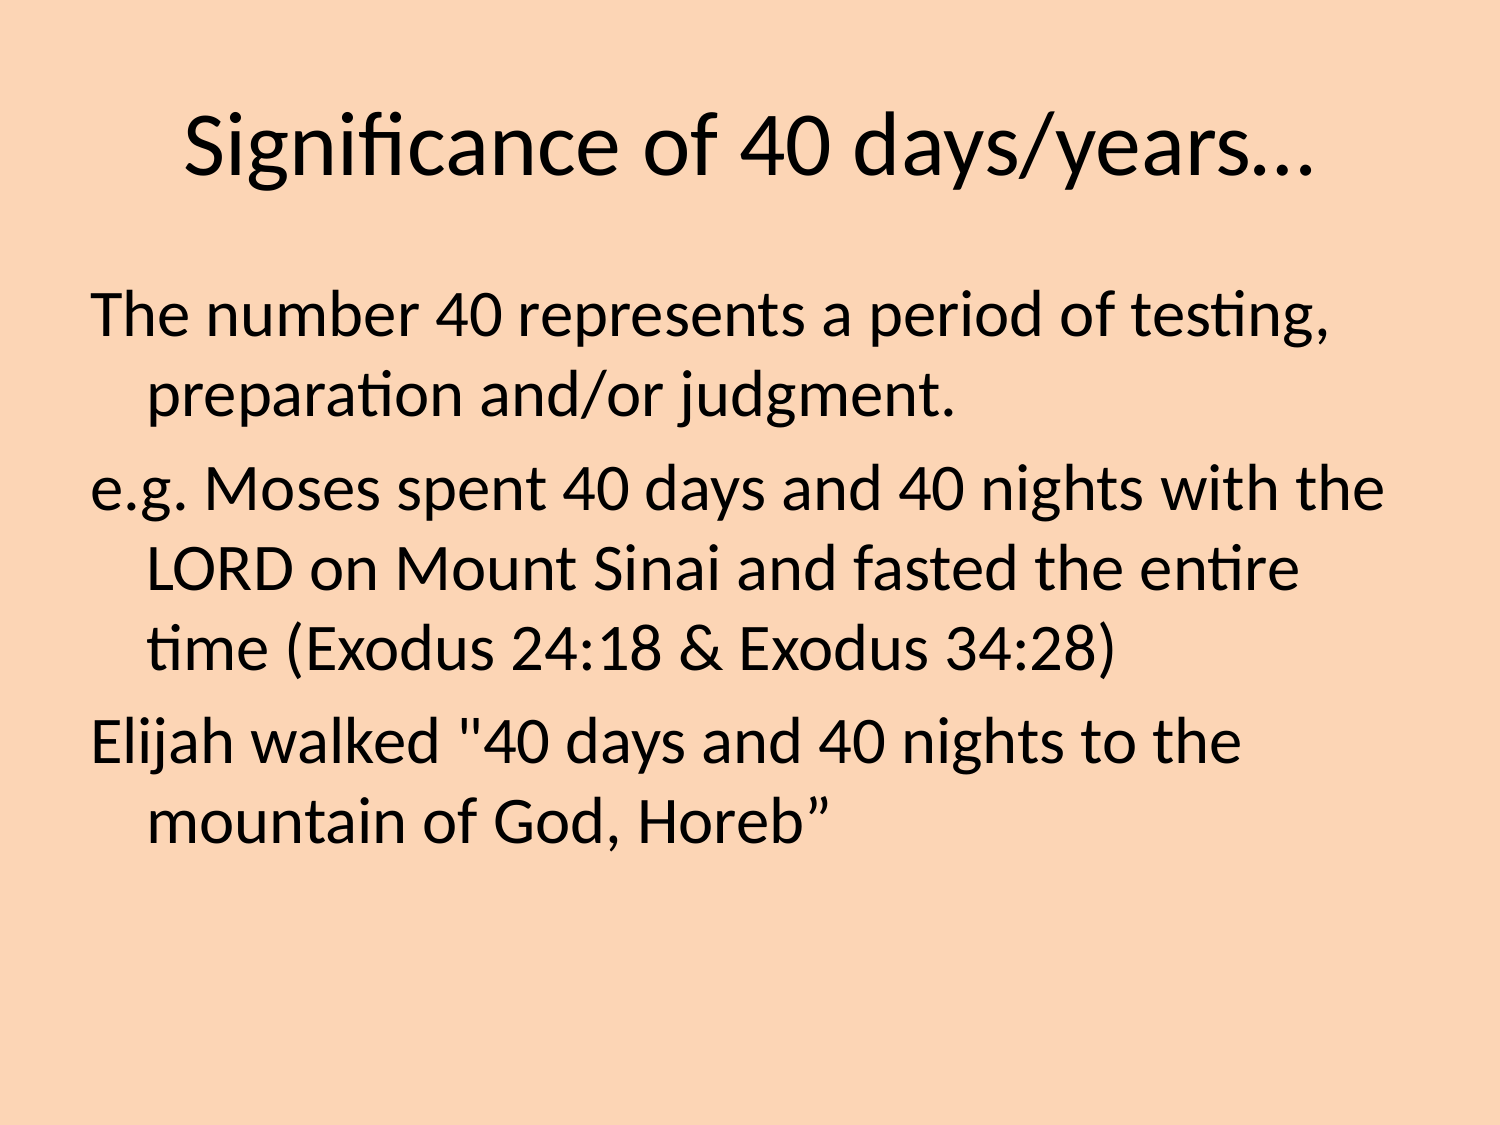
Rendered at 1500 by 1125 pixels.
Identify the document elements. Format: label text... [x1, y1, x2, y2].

list The number 40 represents a period of testing, preparation and/or judgment. e.g. Moses spent 40 days and 40 nights with the LORD on Mount Sinai and fasted the entire time (Exodus 24:18 & Exodus 34:28) Elijah walked "40 days and 40 nights to the mountain of God, Horeb” [75, 262, 1425, 1055]
title Significance of 40 days/years… [75, 45, 1425, 233]
